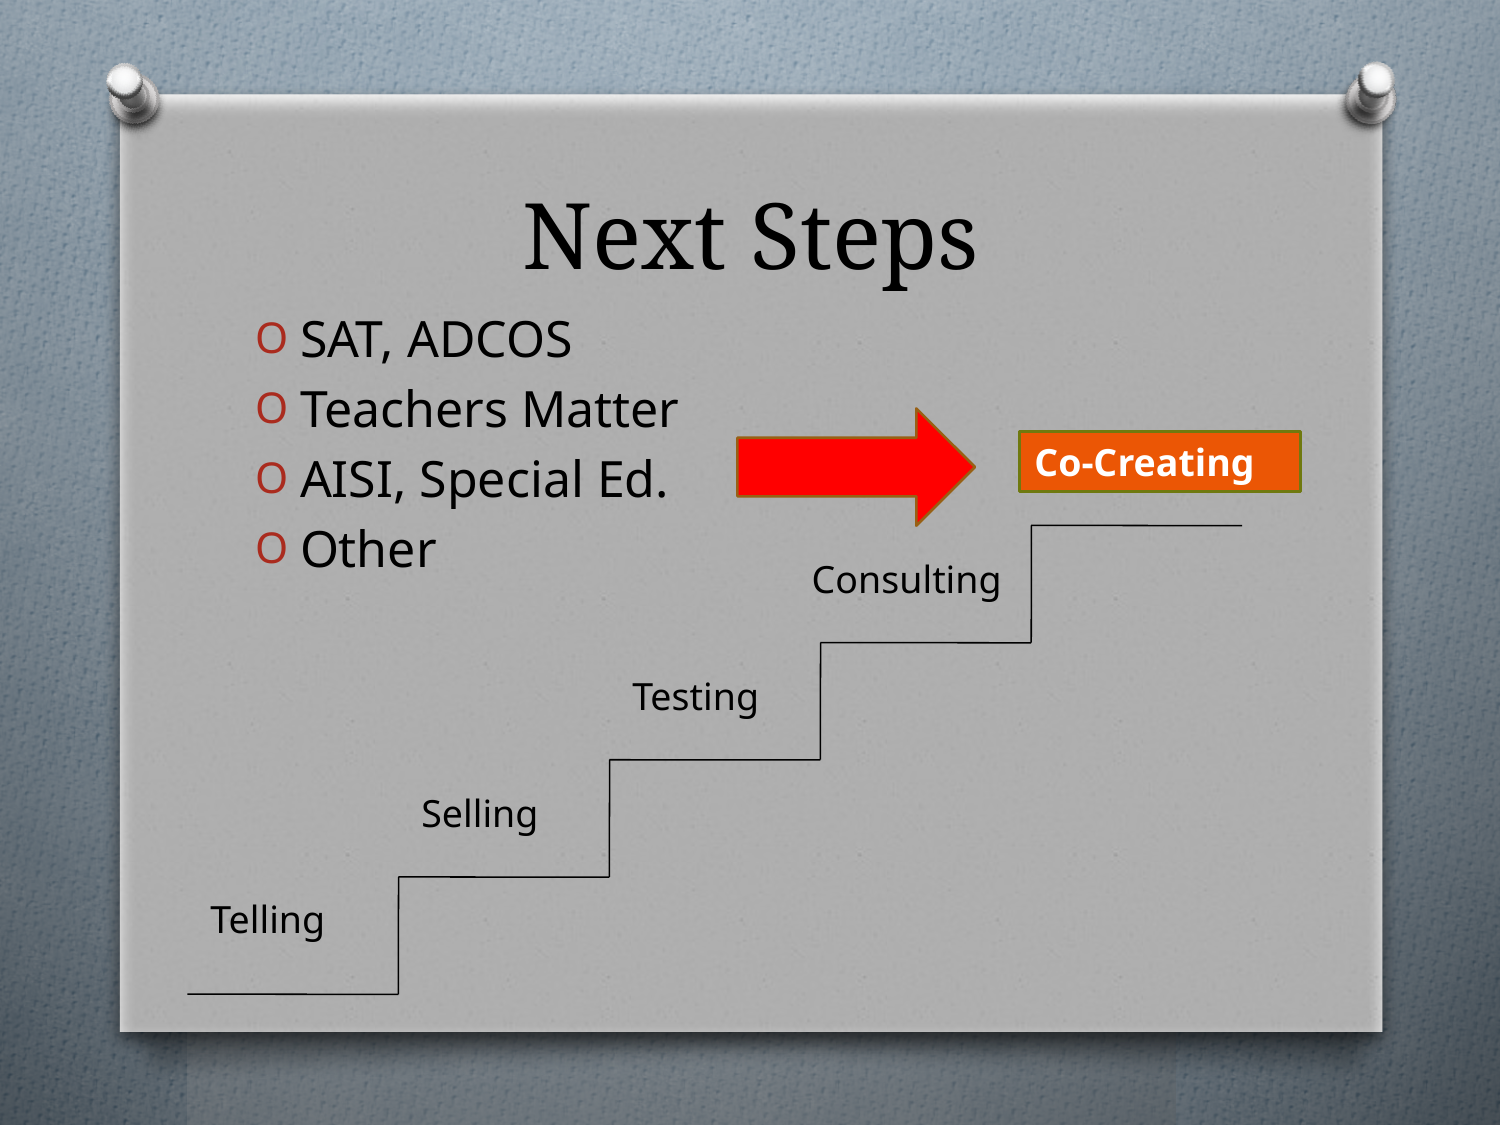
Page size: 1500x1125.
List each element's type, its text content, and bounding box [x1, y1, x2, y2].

text_box Testing [617, 665, 794, 726]
text_box Telling [195, 888, 372, 949]
text_box Consulting [796, 548, 1020, 609]
text_box [736, 407, 976, 527]
list SAT, ADCOS Teachers Matter AISI, Special Ed. Other [240, 299, 1257, 939]
text_box Co-Creating [1018, 430, 1302, 493]
title Next Steps [179, 134, 1323, 332]
picture [1317, 35, 1439, 156]
text_box Selling [406, 783, 583, 843]
picture [75, 29, 198, 153]
